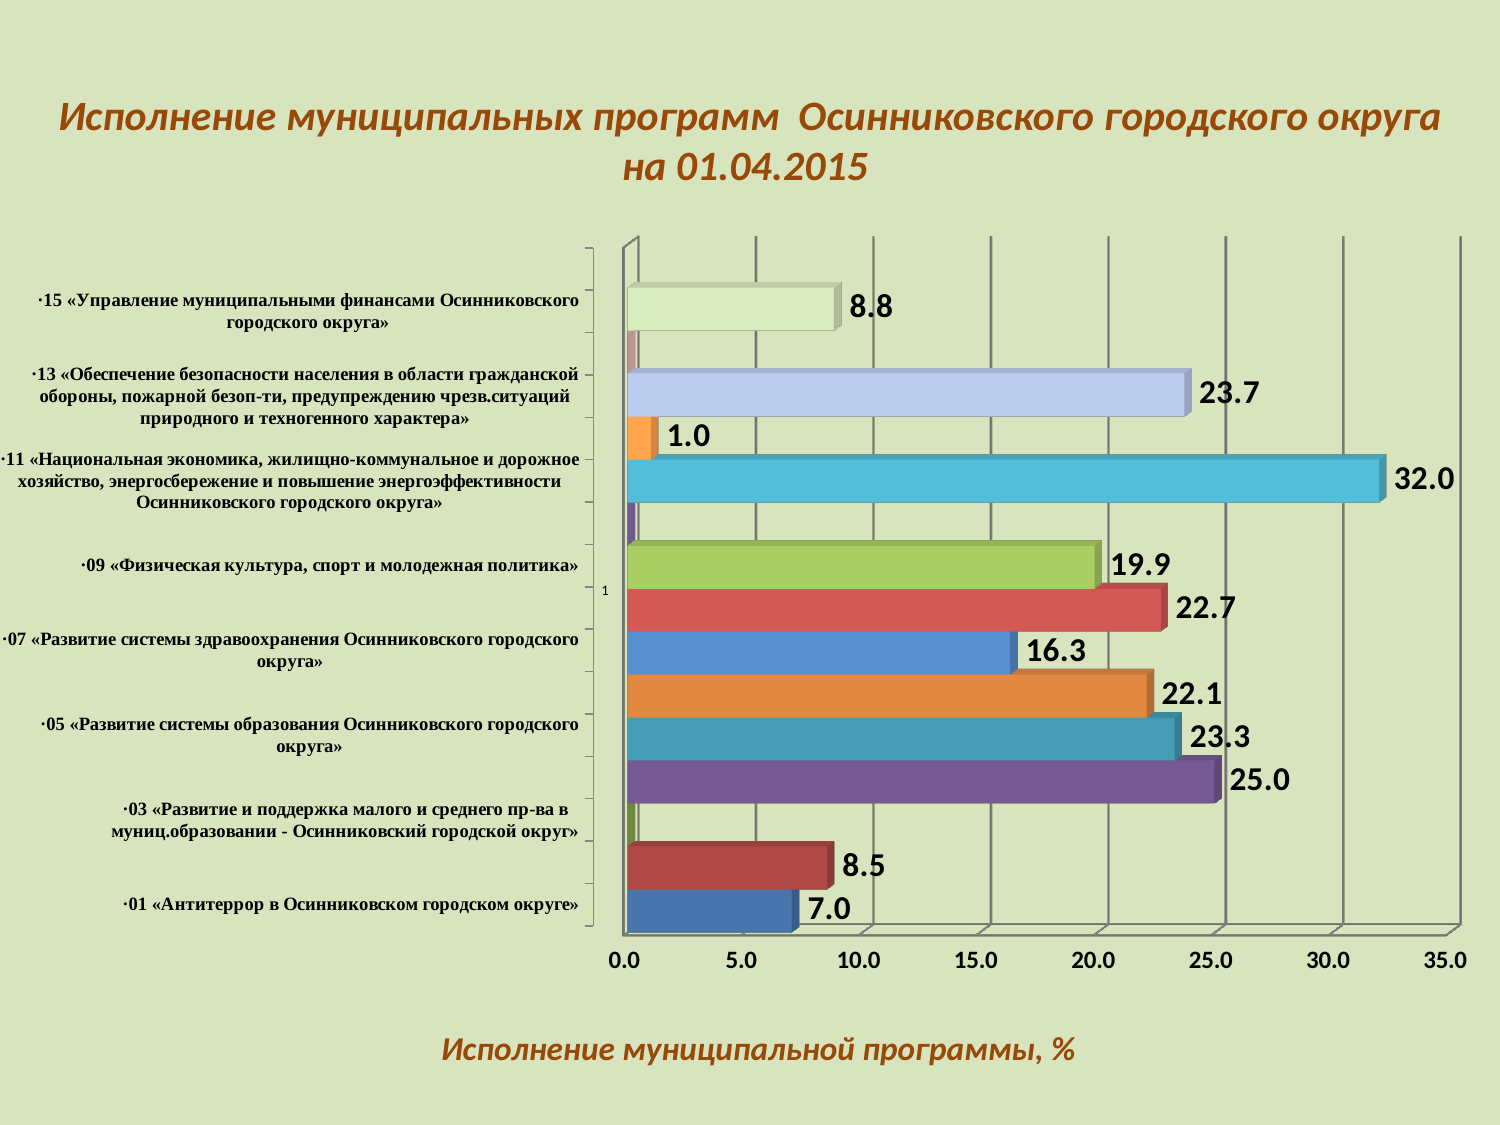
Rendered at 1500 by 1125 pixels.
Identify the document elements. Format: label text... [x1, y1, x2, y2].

title Исполнение муниципальных программ Осинниковского городского округа на 01.04.2015 [23, 45, 1477, 233]
text_box Исполнение муниципальной программы, % [426, 1019, 1092, 1075]
chart [0, 222, 1473, 1006]
